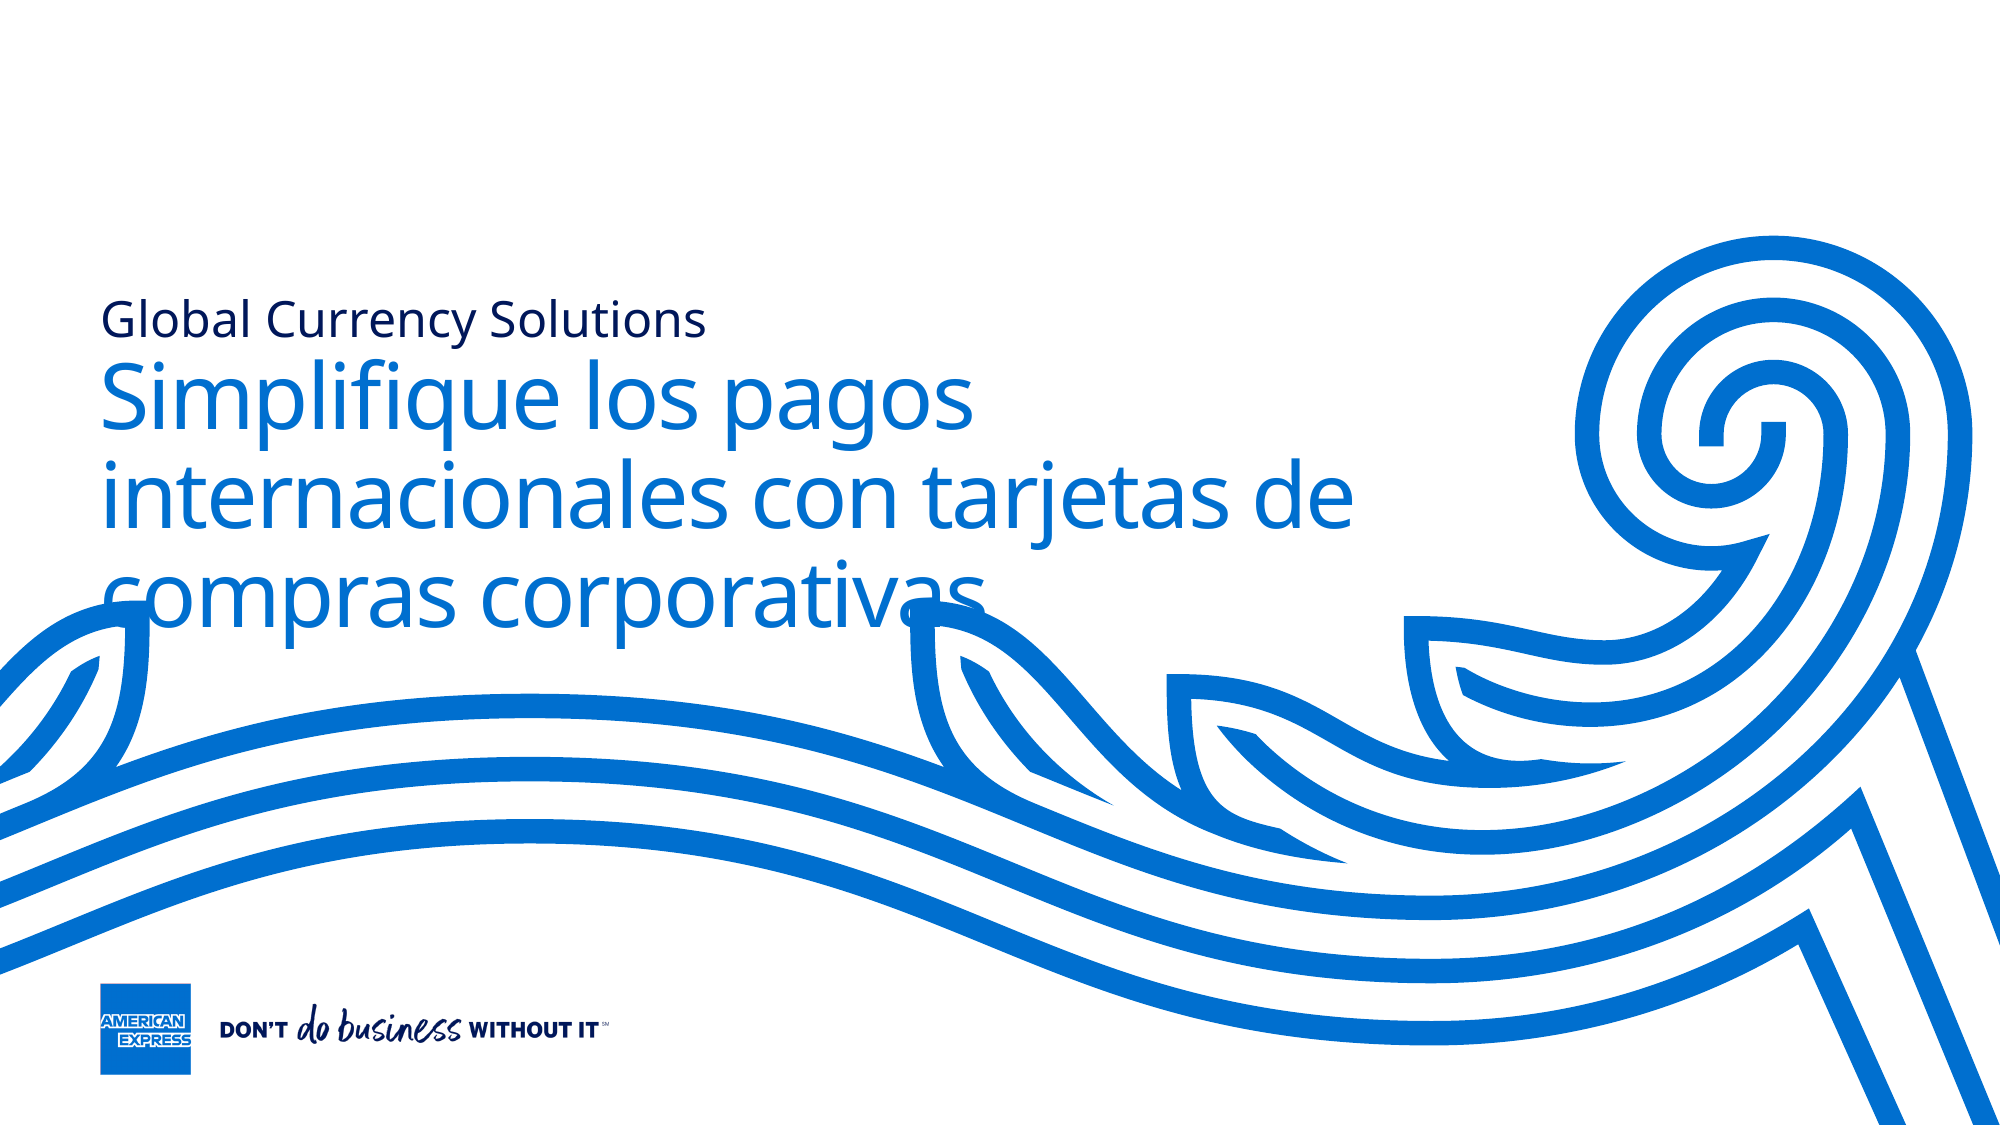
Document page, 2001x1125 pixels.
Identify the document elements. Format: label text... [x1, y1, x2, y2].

title Simplifique los pagos internacionales con tarjetas de compras corporativas [99, 350, 1480, 648]
picture [85, 968, 629, 1090]
text_box Global Currency Solutions [100, 287, 709, 348]
